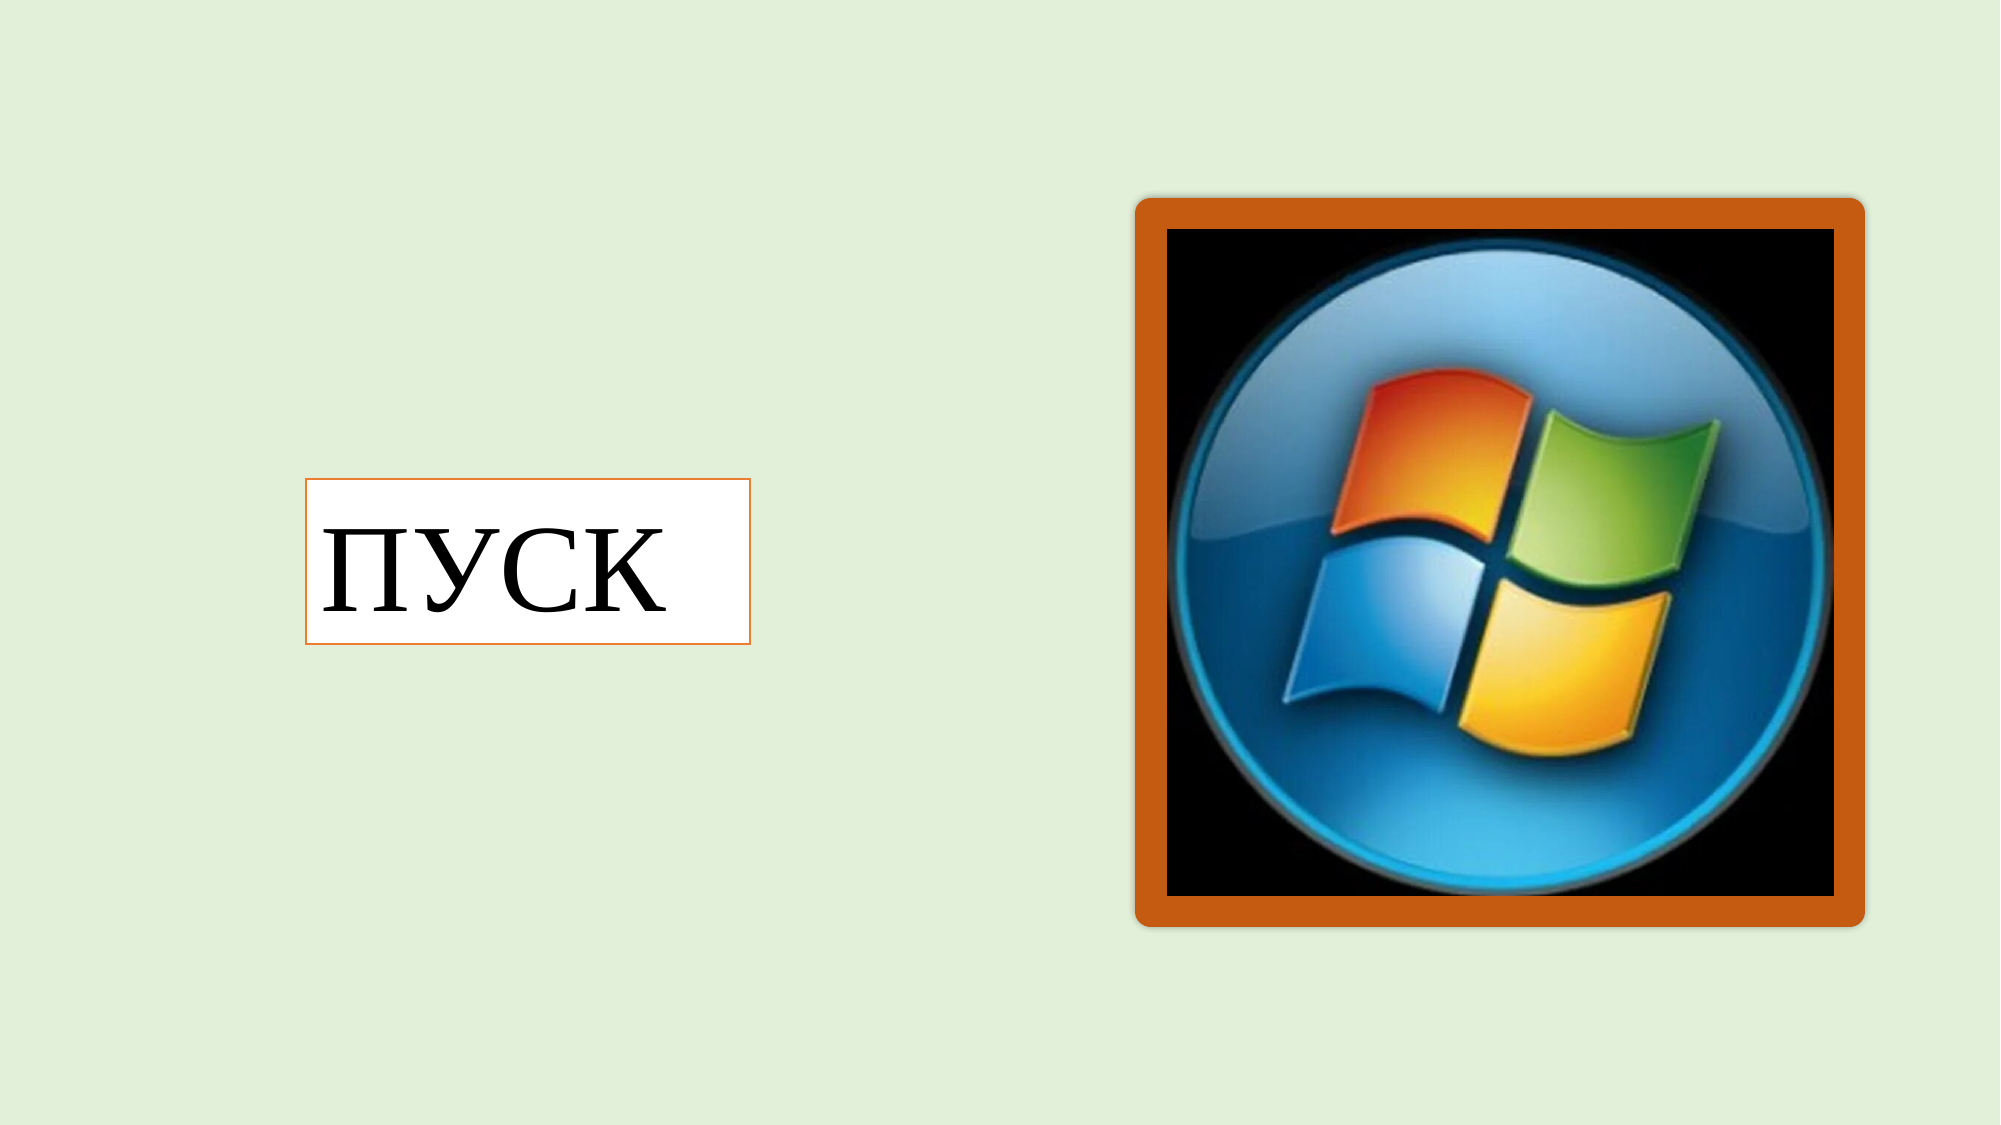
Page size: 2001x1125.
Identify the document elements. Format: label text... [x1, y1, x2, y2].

text_box ПУСК [305, 478, 751, 645]
picture [1166, 228, 1834, 897]
